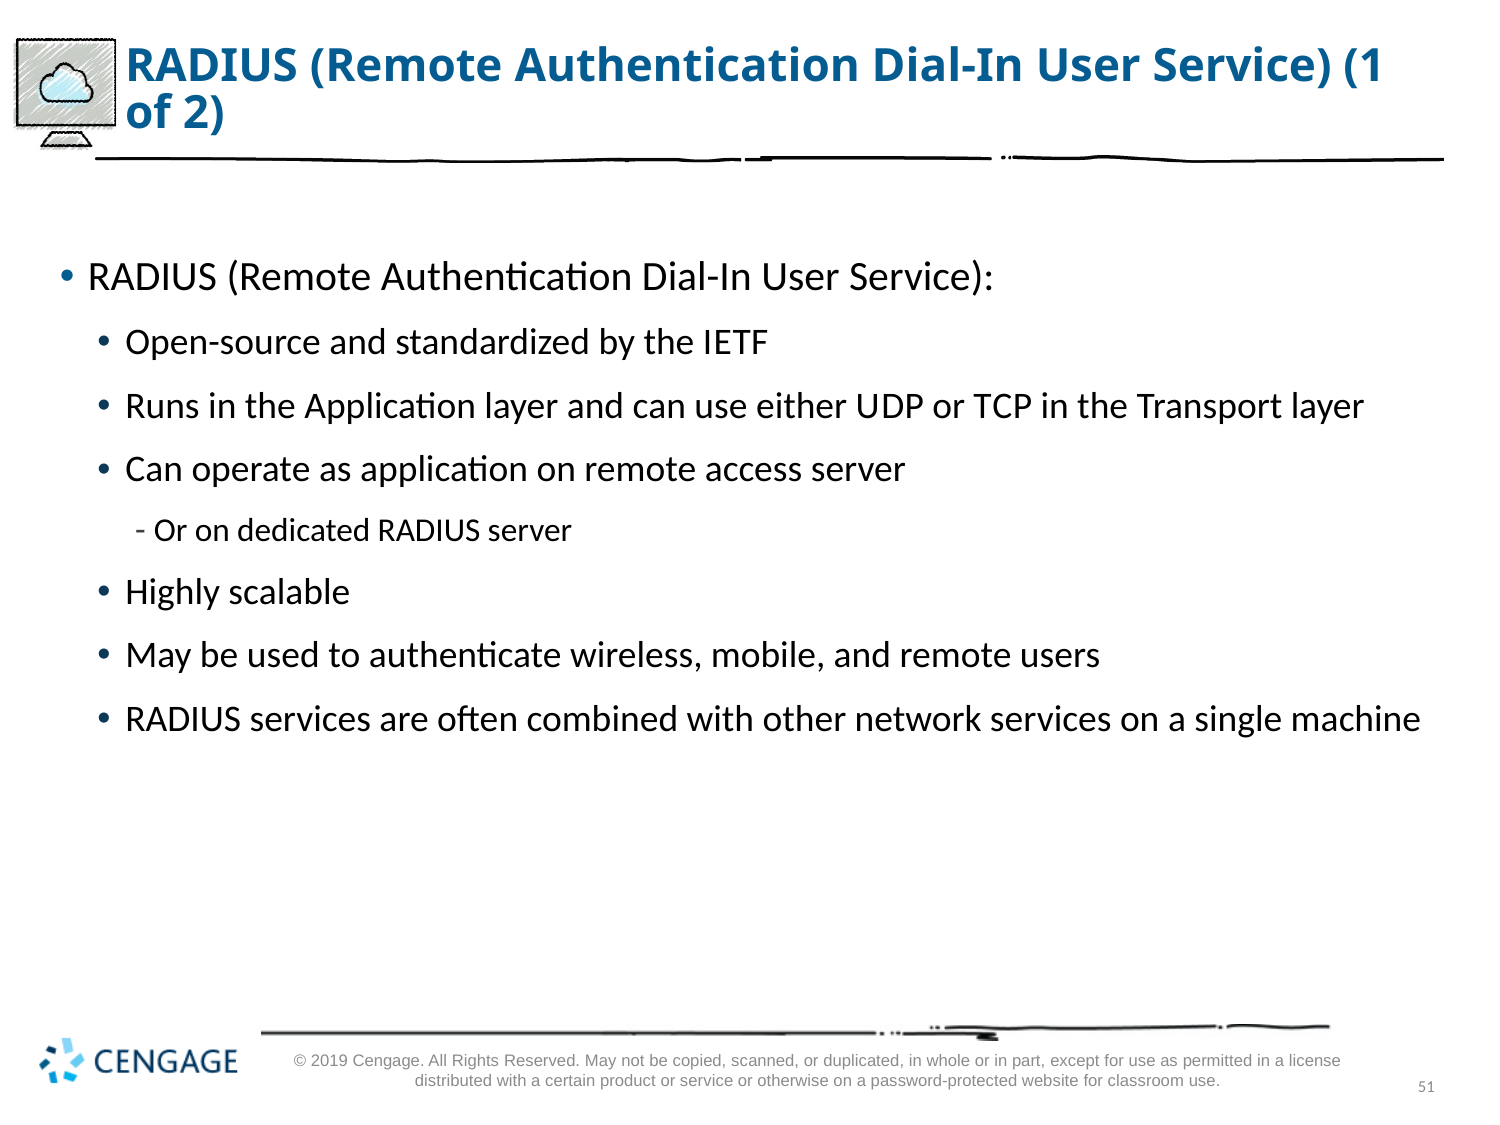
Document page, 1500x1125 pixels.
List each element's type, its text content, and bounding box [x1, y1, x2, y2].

picture [95, 155, 1444, 163]
footer © 2019 Cengage. All Rights Reserved. May not be copied, scanned, or duplicated, in whole or in part, except for use as permitted in a license distributed with a certain product or service or otherwise on a password-protected website for classroom use. [262, 1050, 1375, 1091]
title RADIUS (Remote Authentication Dial-In User Service) (1 of 2) [125, 66, 1442, 116]
picture [13, 36, 117, 151]
picture [19, 1024, 250, 1096]
picture [261, 1024, 1331, 1041]
list RADIUS (Remote Authentication Dial-In User Service): Open-source and standardized by the I E T F Runs in the Application layer and can use either U D P or T C P in the Transport layer Can operate as application on remote access server Or on dedicated RADIUS server Highly scalable May be used to authenticate wireless, mobile, and remote users RADIUS services are often combined with other network services on a single machine [59, 252, 1441, 745]
